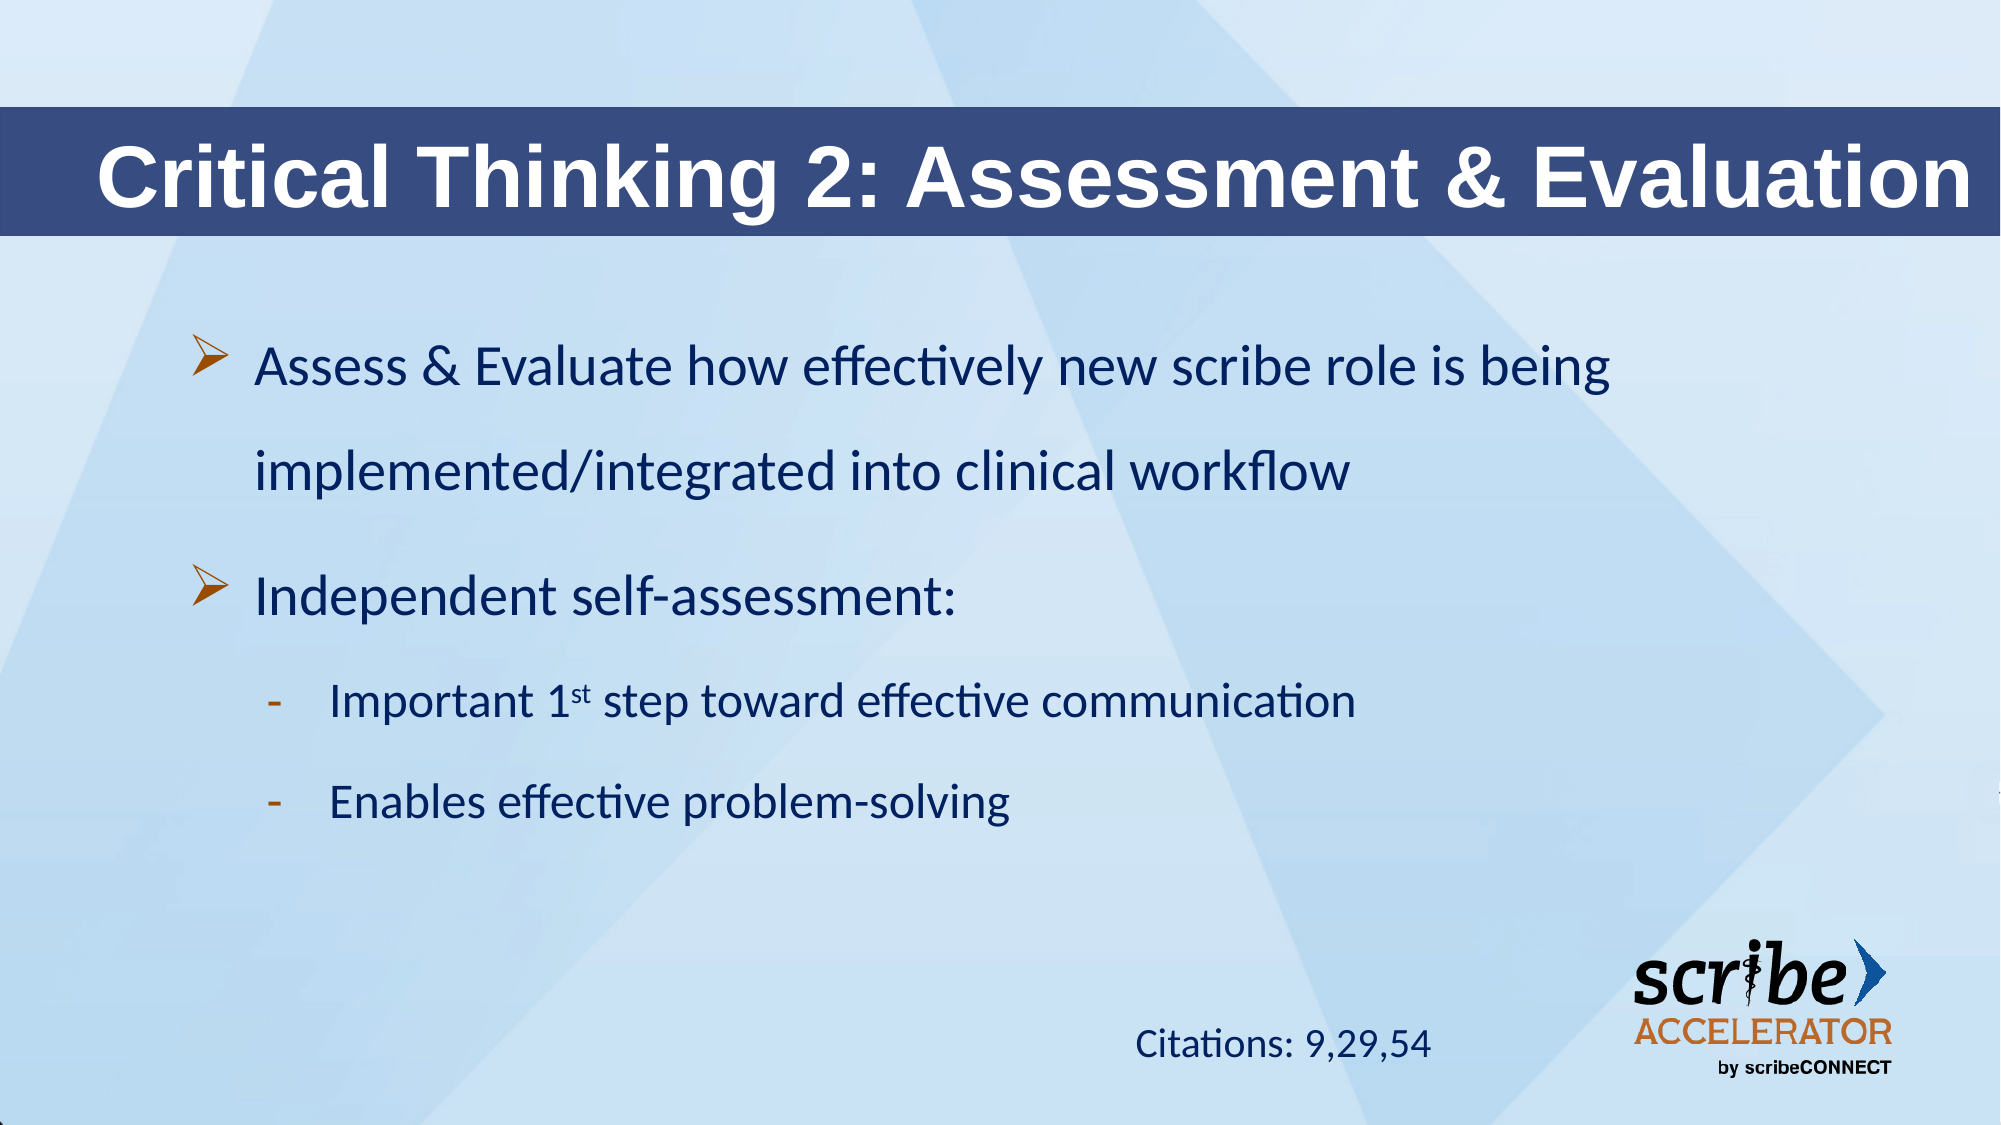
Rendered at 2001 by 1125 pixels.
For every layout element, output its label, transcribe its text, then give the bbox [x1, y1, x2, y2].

title Critical Thinking 2: Assessment & Evaluation [81, 70, 2000, 289]
text_box [1759, 956, 2000, 1125]
list Assess & Evaluate how effectively new scribe role is being implemented/integrated into clinical workflow Independent self-assessment: Important 1st step toward effective communication Enables effective problem-solving [164, 289, 1836, 1080]
text_box Citations: 9,29,54 [1120, 1008, 1447, 1074]
picture [0, 0, 2001, 107]
picture [0, 236, 2001, 1125]
